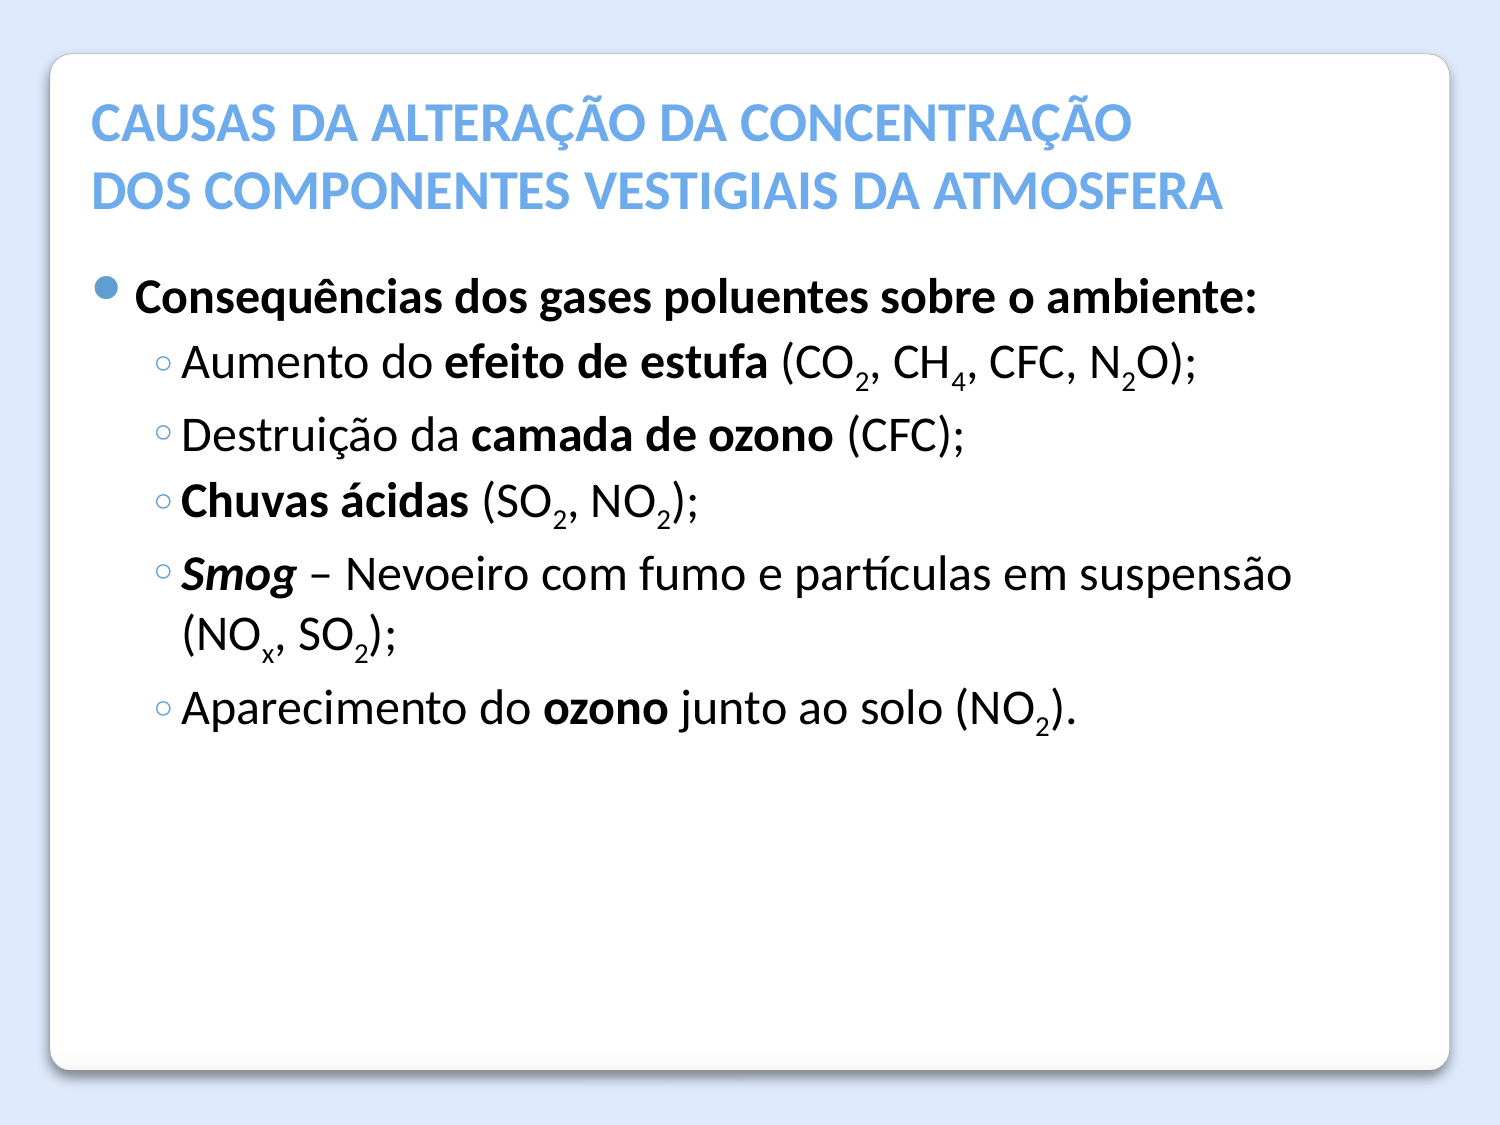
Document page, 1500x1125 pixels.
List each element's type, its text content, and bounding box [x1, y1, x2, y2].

text_box Causas da alteração da concentração dos componentes vestigiais da atmosfera [76, 78, 1412, 226]
text_box Consequências dos gases poluentes sobre o ambiente: Aumento do efeito de estufa (CO2, CH4, CFC, N2O); Destruição da camada de ozono (CFC); Chuvas ácidas (SO2, NO2); Smog – Nevoeiro com fumo e partículas em suspensão ­ (NOx, SO2); Aparecimento do ozono junto ao solo (NO2). [76, 255, 1412, 1012]
